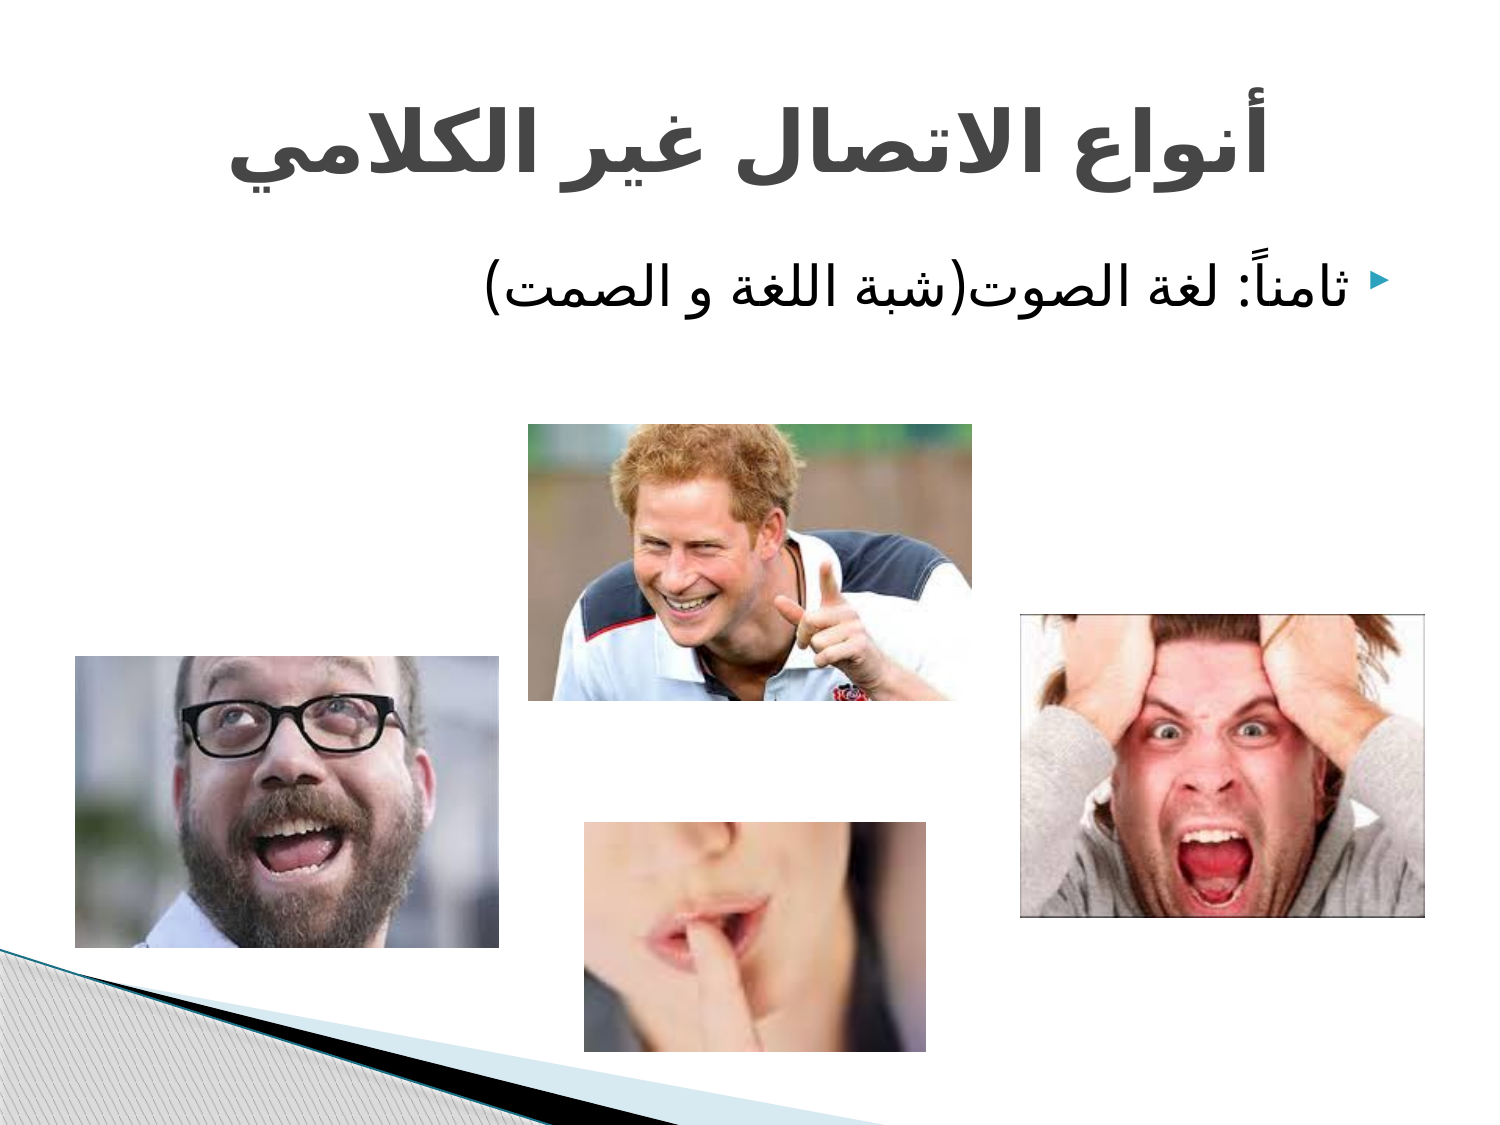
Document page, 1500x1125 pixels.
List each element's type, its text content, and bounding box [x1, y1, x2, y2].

picture [584, 822, 926, 1052]
picture [74, 656, 499, 948]
picture [1020, 613, 1426, 918]
title أنواع الاتصال غير الكلامي [75, 45, 1425, 233]
list ثامناً: لغة الصوت(شبة اللغة و الصمت) [75, 243, 1425, 986]
picture [527, 423, 973, 701]
